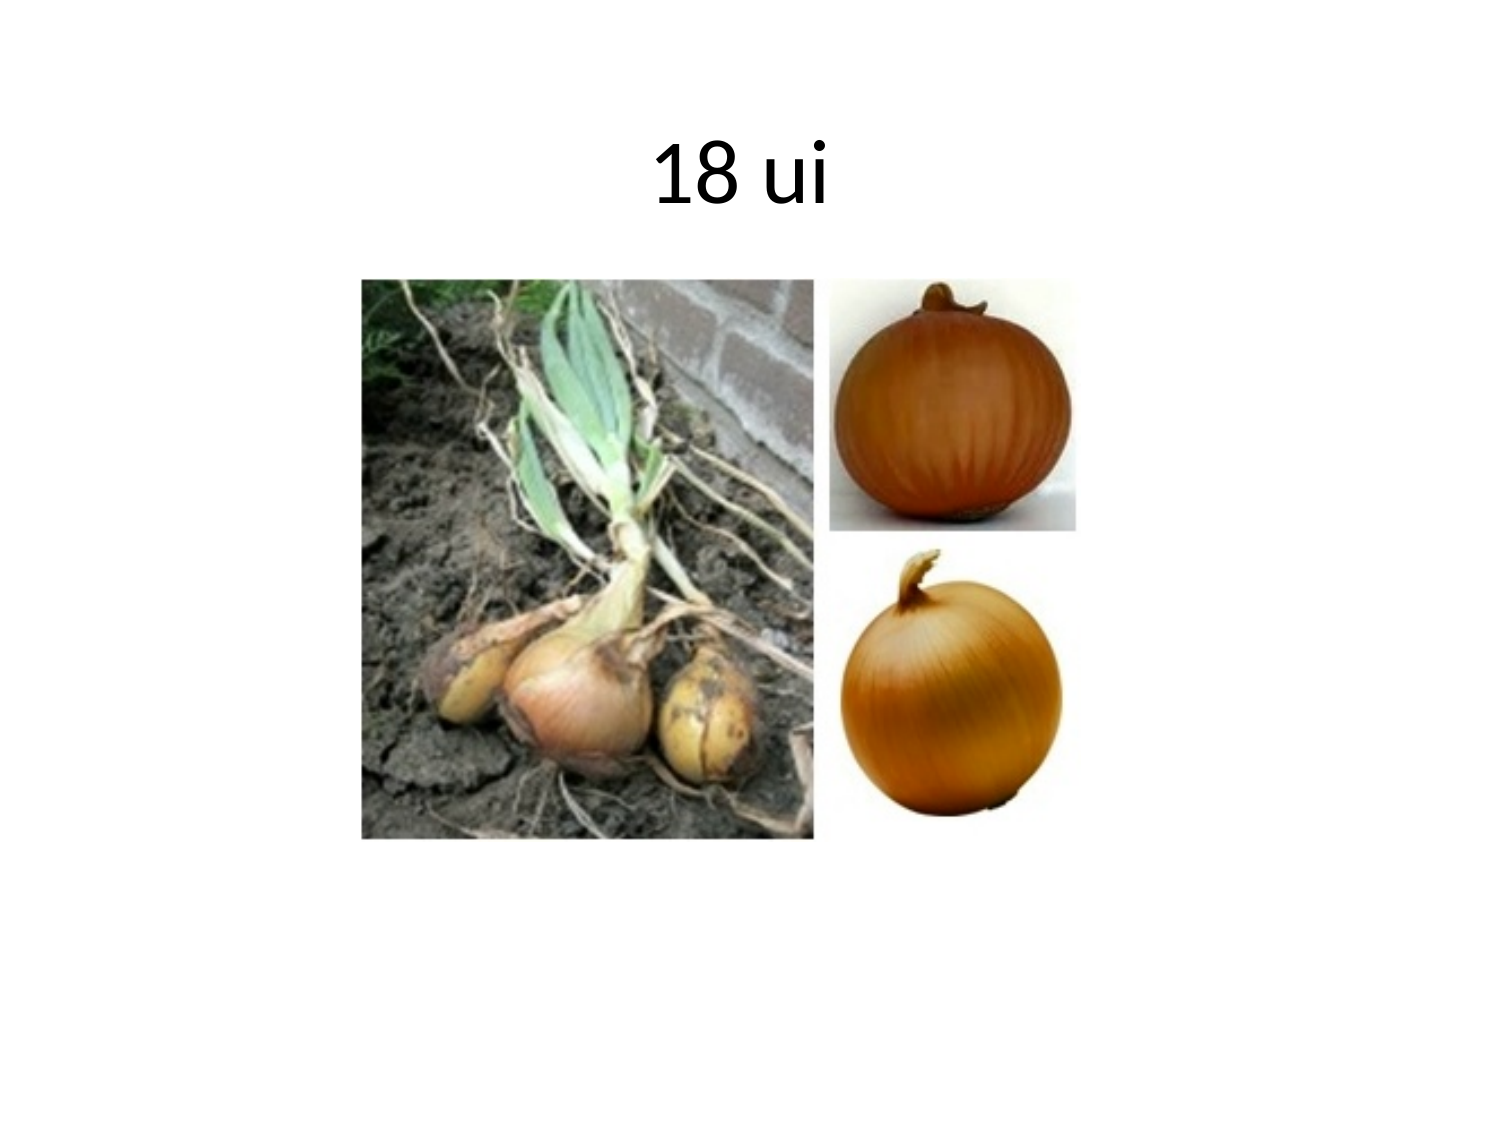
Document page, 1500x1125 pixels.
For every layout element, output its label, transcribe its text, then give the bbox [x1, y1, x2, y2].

title 18 ui [112, 78, 1388, 256]
picture [359, 278, 1081, 842]
